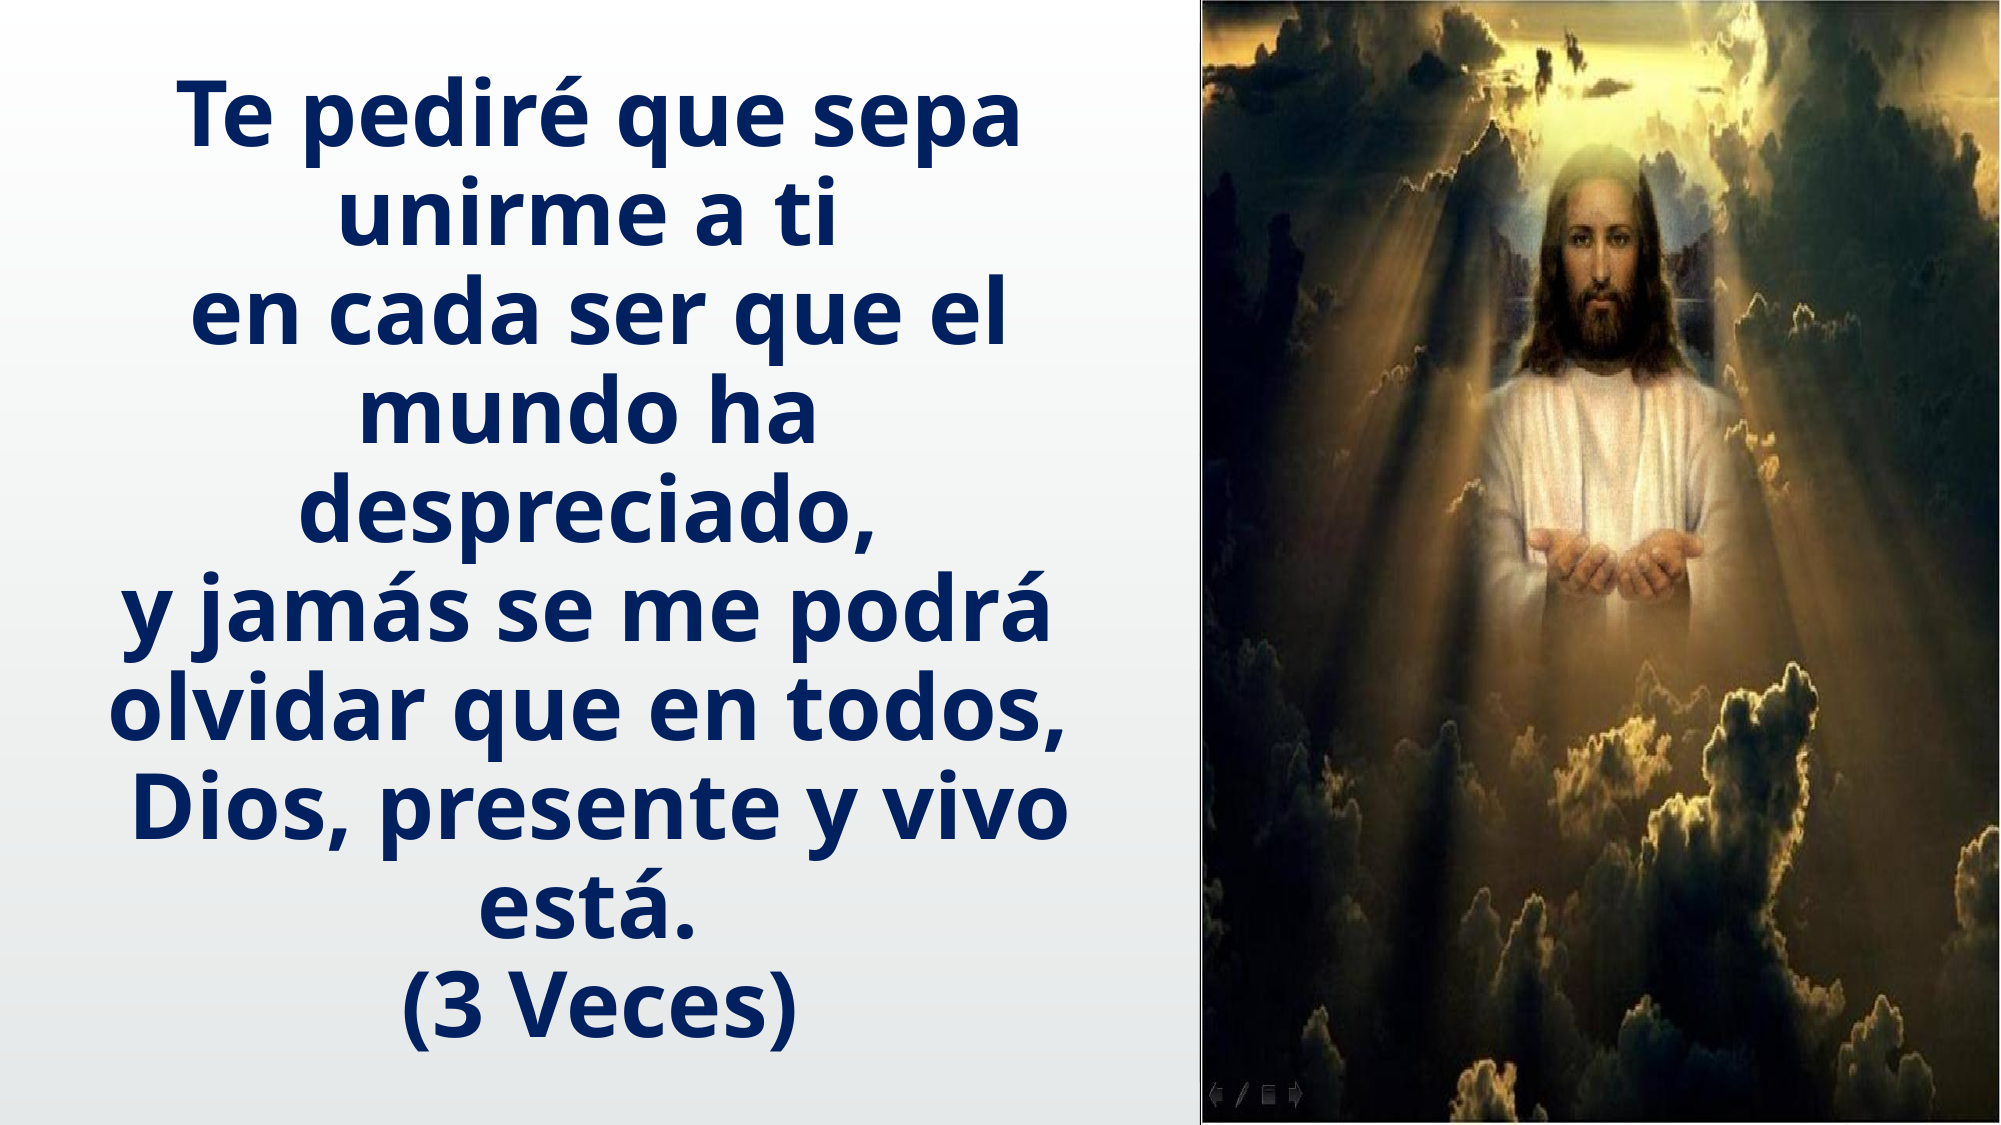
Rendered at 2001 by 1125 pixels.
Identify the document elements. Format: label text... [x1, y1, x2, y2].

picture [1200, 0, 2000, 1125]
title Te pediré que sepa unirme a ti en cada ser que el mundo ha despreciado, y jamás se me podrá olvidar que en todos, Dios, presente y vivo está. (3 Veces) [0, 0, 1200, 1125]
